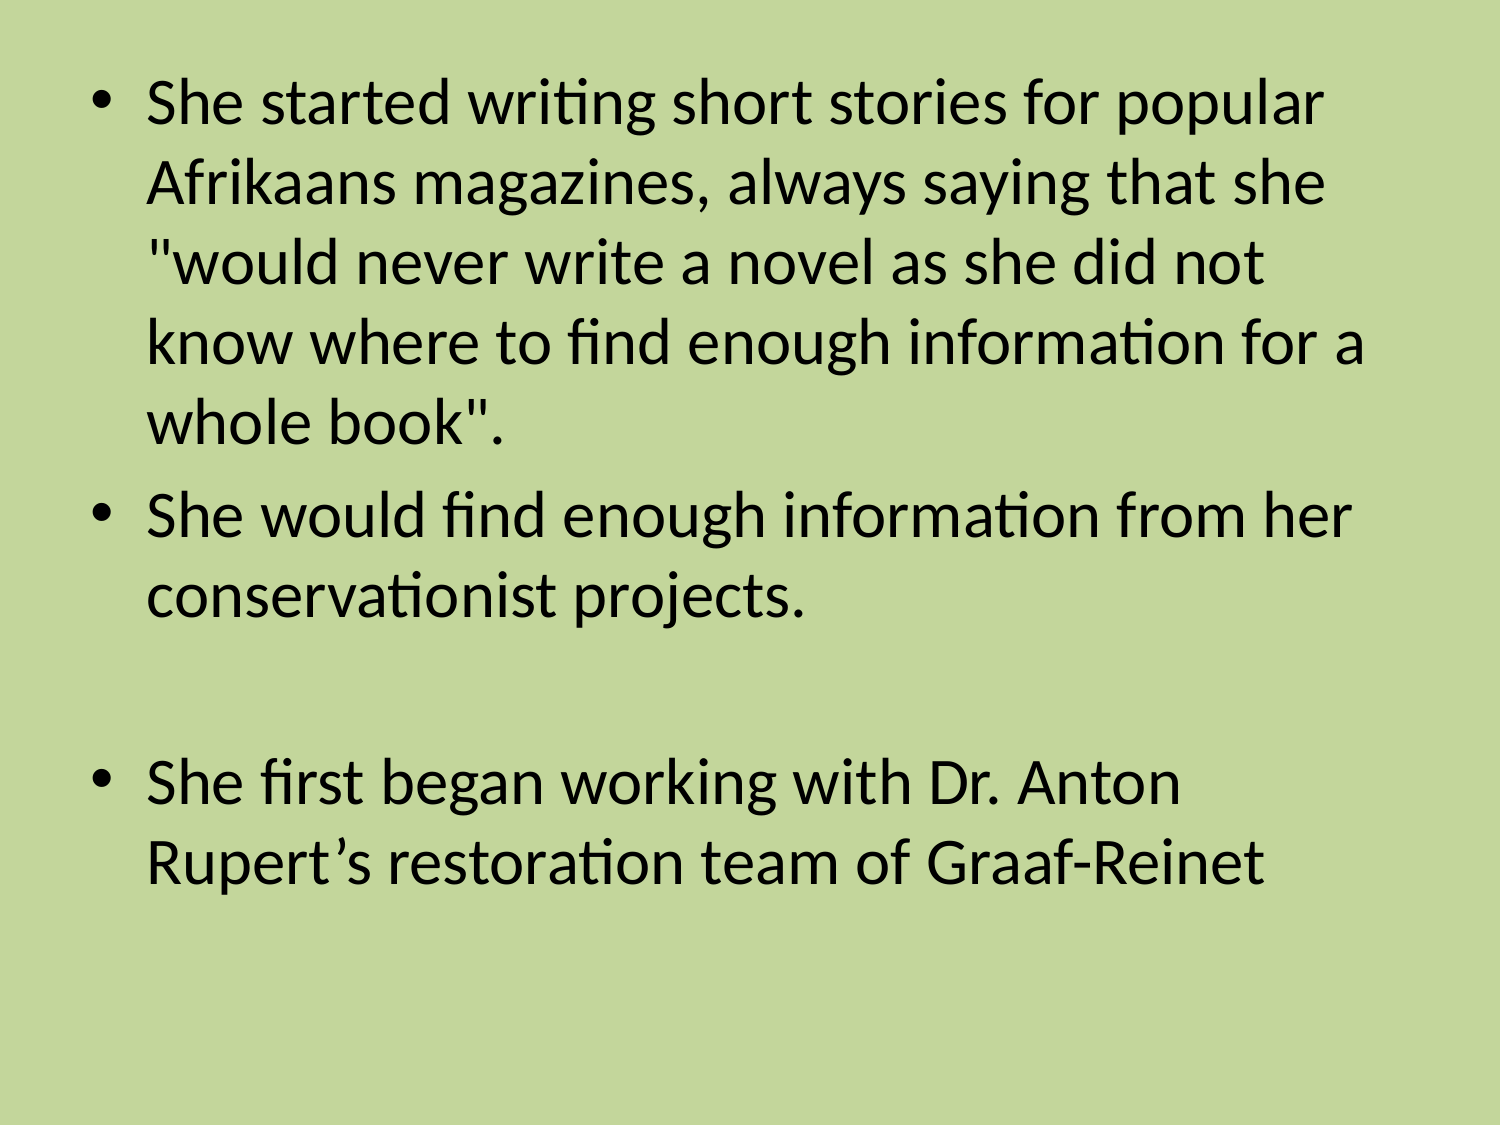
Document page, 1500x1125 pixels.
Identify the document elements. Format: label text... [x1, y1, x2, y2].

list She started writing short stories for popular Afrikaans magazines, always saying that she "would never write a novel as she did not know where to find enough information for a whole book". She would find enough information from her conservationist projects. She first began working with Dr. Anton Rupert’s restoration team of Graaf-Reinet [75, 50, 1425, 1005]
